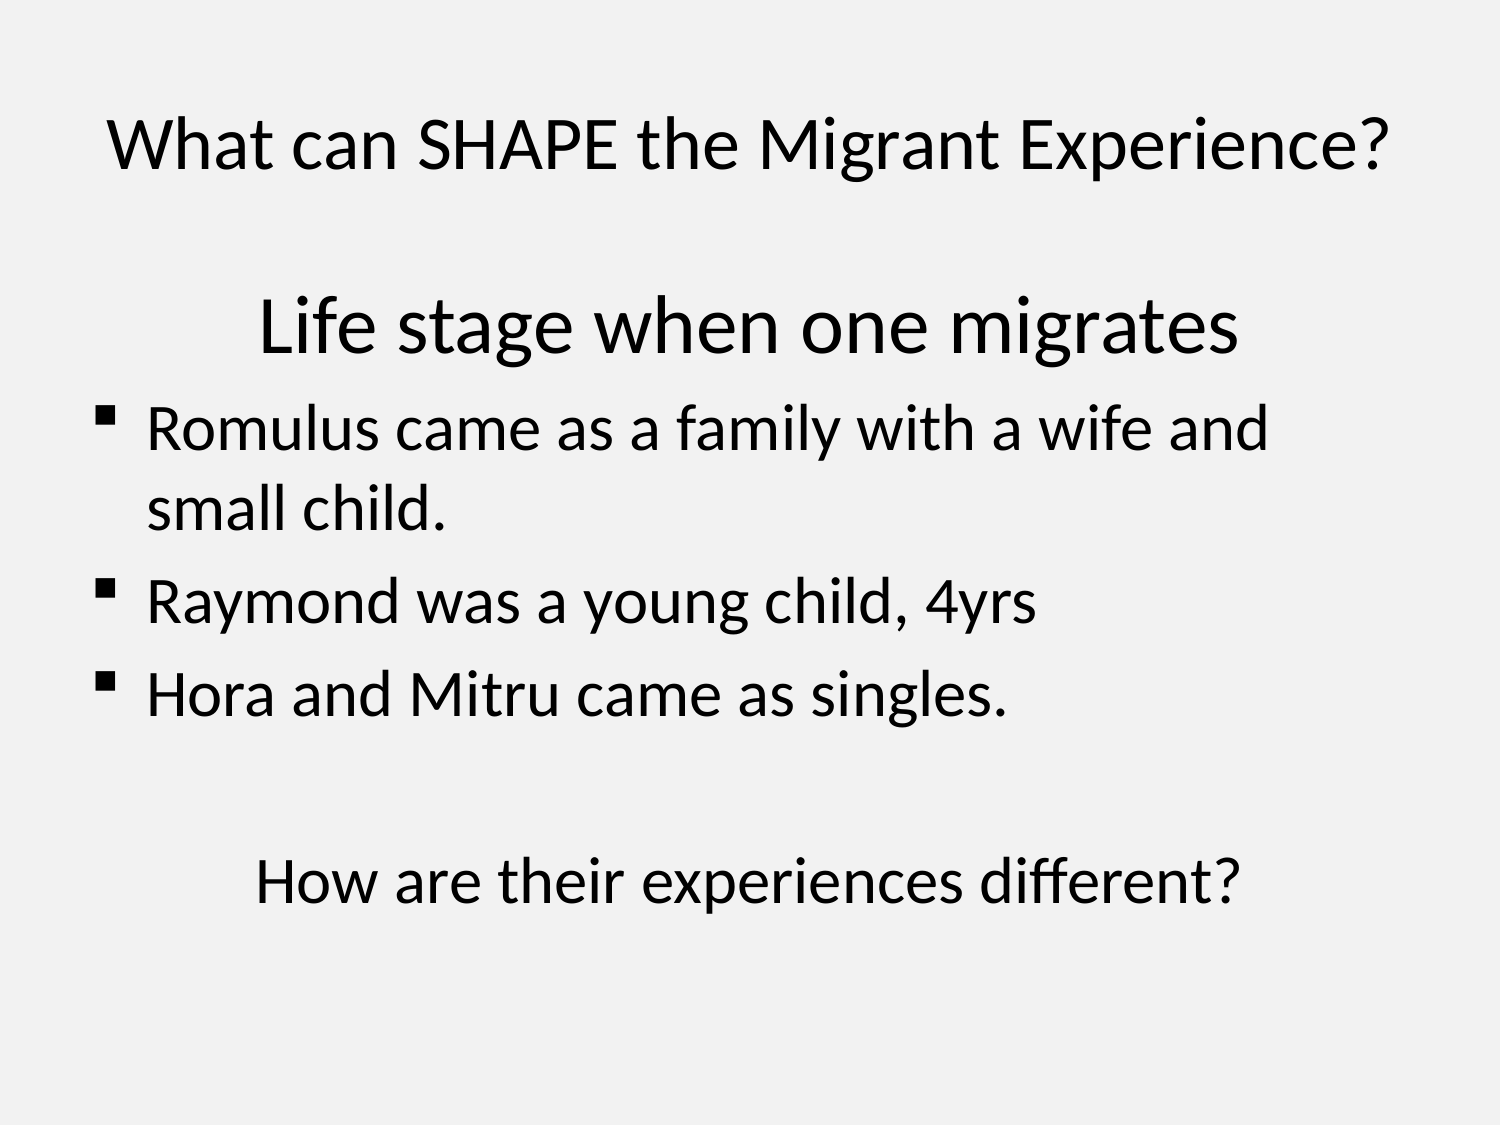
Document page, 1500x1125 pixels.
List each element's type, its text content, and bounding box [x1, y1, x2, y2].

list Life stage when one migrates Romulus came as a family with a wife and small child. Raymond was a young child, 4yrs Hora and Mitru came as singles. How are their experiences different? [75, 262, 1425, 1005]
title What can SHAPE the Migrant Experience? [75, 45, 1425, 233]
